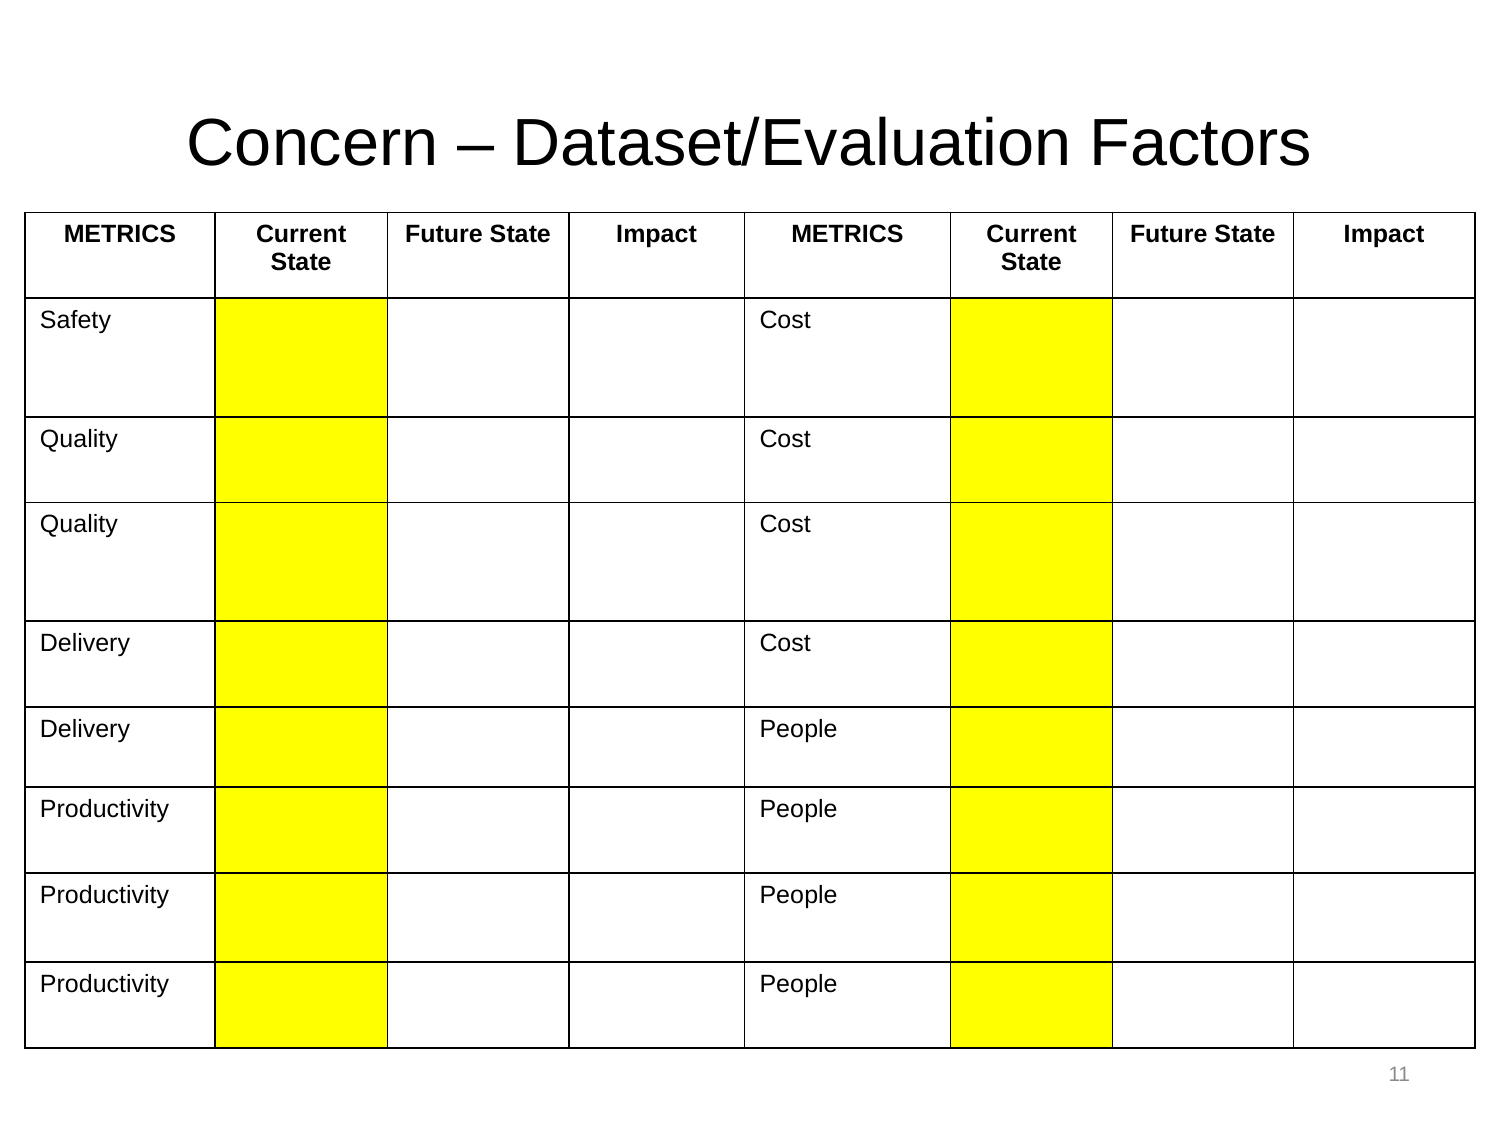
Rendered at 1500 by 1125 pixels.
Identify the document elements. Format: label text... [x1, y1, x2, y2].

table_cell Cost [745, 299, 950, 416]
table_header METRICS [745, 213, 950, 297]
table_cell People [745, 708, 950, 786]
table_cell [1294, 503, 1474, 620]
table_cell [1113, 418, 1293, 502]
title Concern – Dataset/Evaluation Factors [75, 45, 1425, 212]
table_cell [951, 874, 1112, 961]
table_cell [388, 299, 568, 416]
table_header Future State [1113, 213, 1293, 297]
table_cell [1113, 708, 1293, 786]
table_cell Quality [26, 418, 214, 502]
table_header Impact [570, 213, 744, 297]
table_cell [388, 874, 568, 961]
table_cell [1294, 622, 1474, 706]
table_cell [951, 963, 1112, 1047]
table_cell [1113, 622, 1293, 706]
table_cell [1113, 874, 1293, 961]
table_cell [951, 503, 1112, 620]
table_cell Productivity [26, 788, 214, 872]
table_cell [388, 788, 568, 872]
table_cell [216, 299, 387, 416]
table_cell [570, 418, 744, 502]
table_cell Cost [745, 622, 950, 706]
table_cell [1113, 299, 1293, 416]
table_cell [1294, 874, 1474, 961]
table_cell Productivity [26, 874, 214, 961]
table_cell [1294, 299, 1474, 416]
table_cell [951, 418, 1112, 502]
table_header METRICS [26, 213, 214, 297]
table_cell Cost [745, 503, 950, 620]
table_cell Safety [26, 299, 214, 416]
table_cell [951, 708, 1112, 786]
table_header Current State [216, 213, 387, 297]
table_cell [951, 788, 1112, 872]
table_cell [216, 963, 387, 1047]
table_cell [570, 299, 744, 416]
table_cell [216, 708, 387, 786]
table_cell [951, 299, 1112, 416]
table_cell [216, 622, 387, 706]
table_cell Quality [26, 503, 214, 620]
table_cell [1294, 963, 1474, 1047]
table_cell Cost [745, 418, 950, 502]
table_cell [388, 622, 568, 706]
table_cell [1294, 788, 1474, 872]
table_cell [388, 418, 568, 502]
table_cell [216, 874, 387, 961]
table_cell People [745, 788, 950, 872]
table_cell [388, 963, 568, 1047]
table_header Current State [951, 213, 1112, 297]
table_cell [1113, 788, 1293, 872]
slide_number 11 [1074, 1049, 1425, 1103]
table_cell [216, 418, 387, 502]
table_cell [951, 622, 1112, 706]
table_cell [1294, 708, 1474, 786]
table_cell Delivery [26, 708, 214, 786]
table_cell [1113, 503, 1293, 620]
table_cell [570, 503, 744, 620]
table_cell People [745, 963, 950, 1047]
table_cell [570, 788, 744, 872]
table_cell [216, 788, 387, 872]
table_cell [1294, 418, 1474, 502]
table_cell [388, 503, 568, 620]
table_cell [216, 503, 387, 620]
table_header Impact [1294, 213, 1474, 297]
table_cell [570, 874, 744, 961]
table_header Future State [388, 213, 568, 297]
table_cell [570, 708, 744, 786]
table_cell [388, 708, 568, 786]
table_cell People [745, 874, 950, 961]
table_cell [570, 622, 744, 706]
table_cell [1113, 963, 1293, 1047]
table_cell [570, 963, 744, 1047]
table_cell Delivery [26, 622, 214, 706]
table_cell Productivity [26, 963, 214, 1047]
